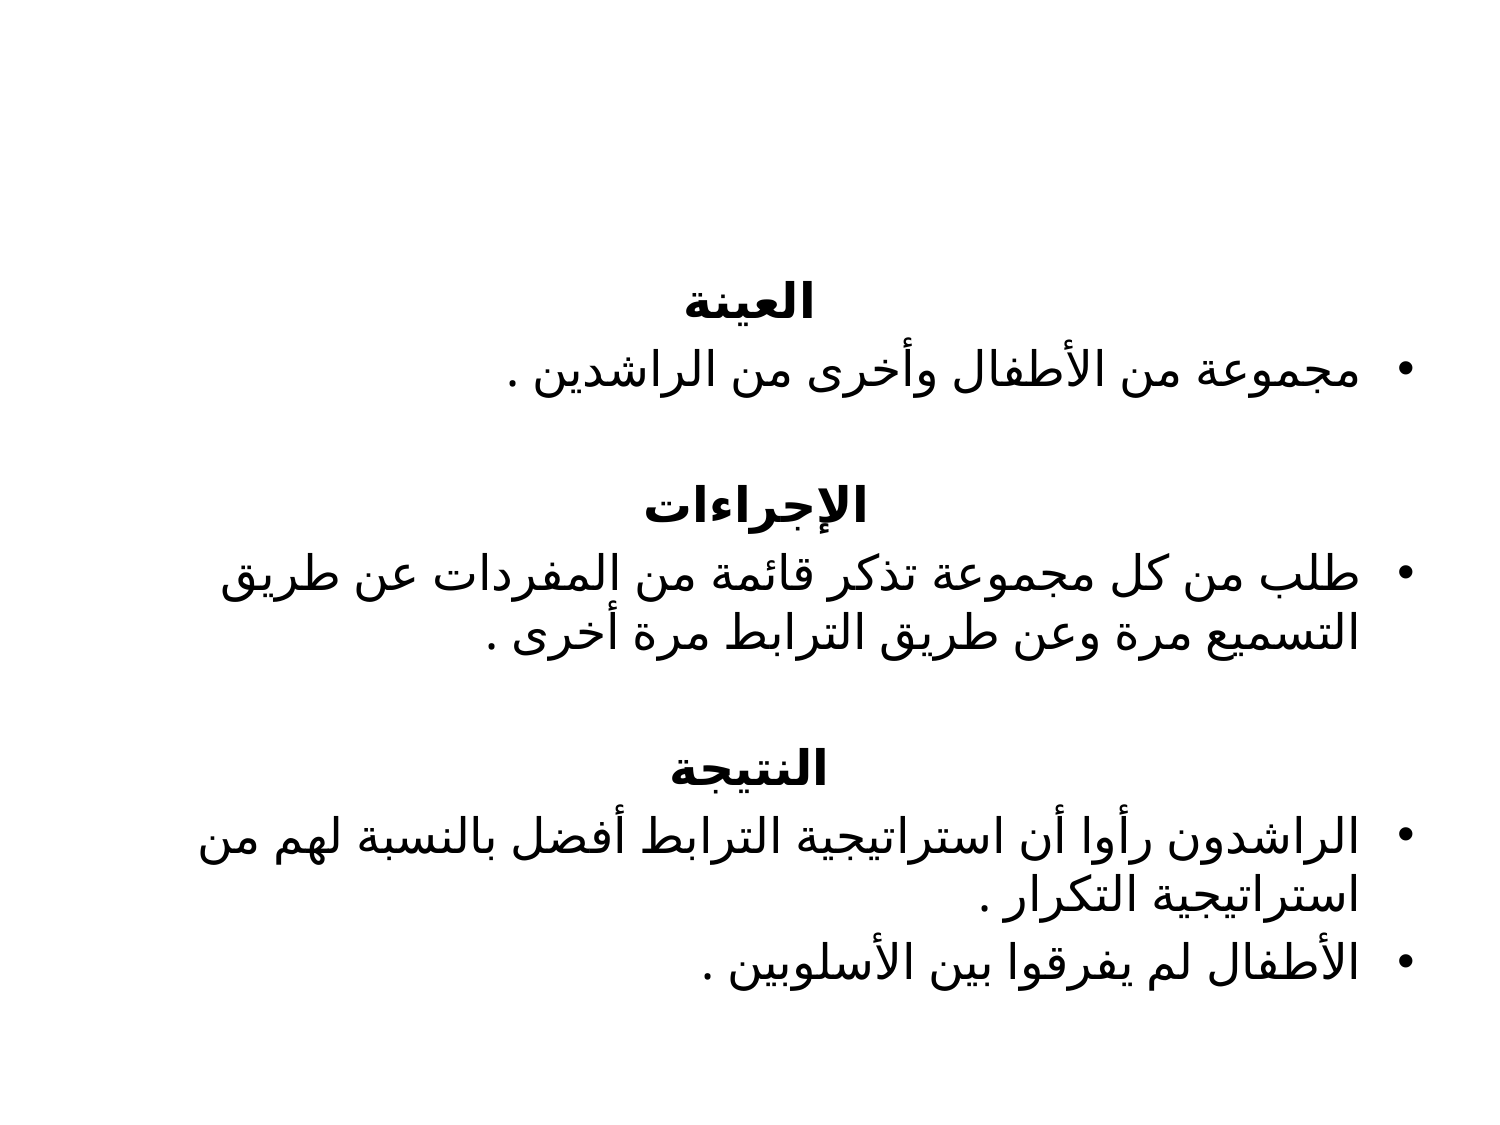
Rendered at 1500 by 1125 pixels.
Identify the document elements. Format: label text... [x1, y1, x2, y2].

list العينة مجموعة من الأطفال وأخرى من الراشدين . الإجراءات طلب من كل مجموعة تذكر قائمة من المفردات عن طريق التسميع مرة وعن طريق الترابط مرة أخرى . النتيجة الراشدون رأوا أن استراتيجية الترابط أفضل بالنسبة لهم من استراتيجية التكرار . الأطفال لم يفرقوا بين الأسلوبين . [75, 262, 1425, 1005]
